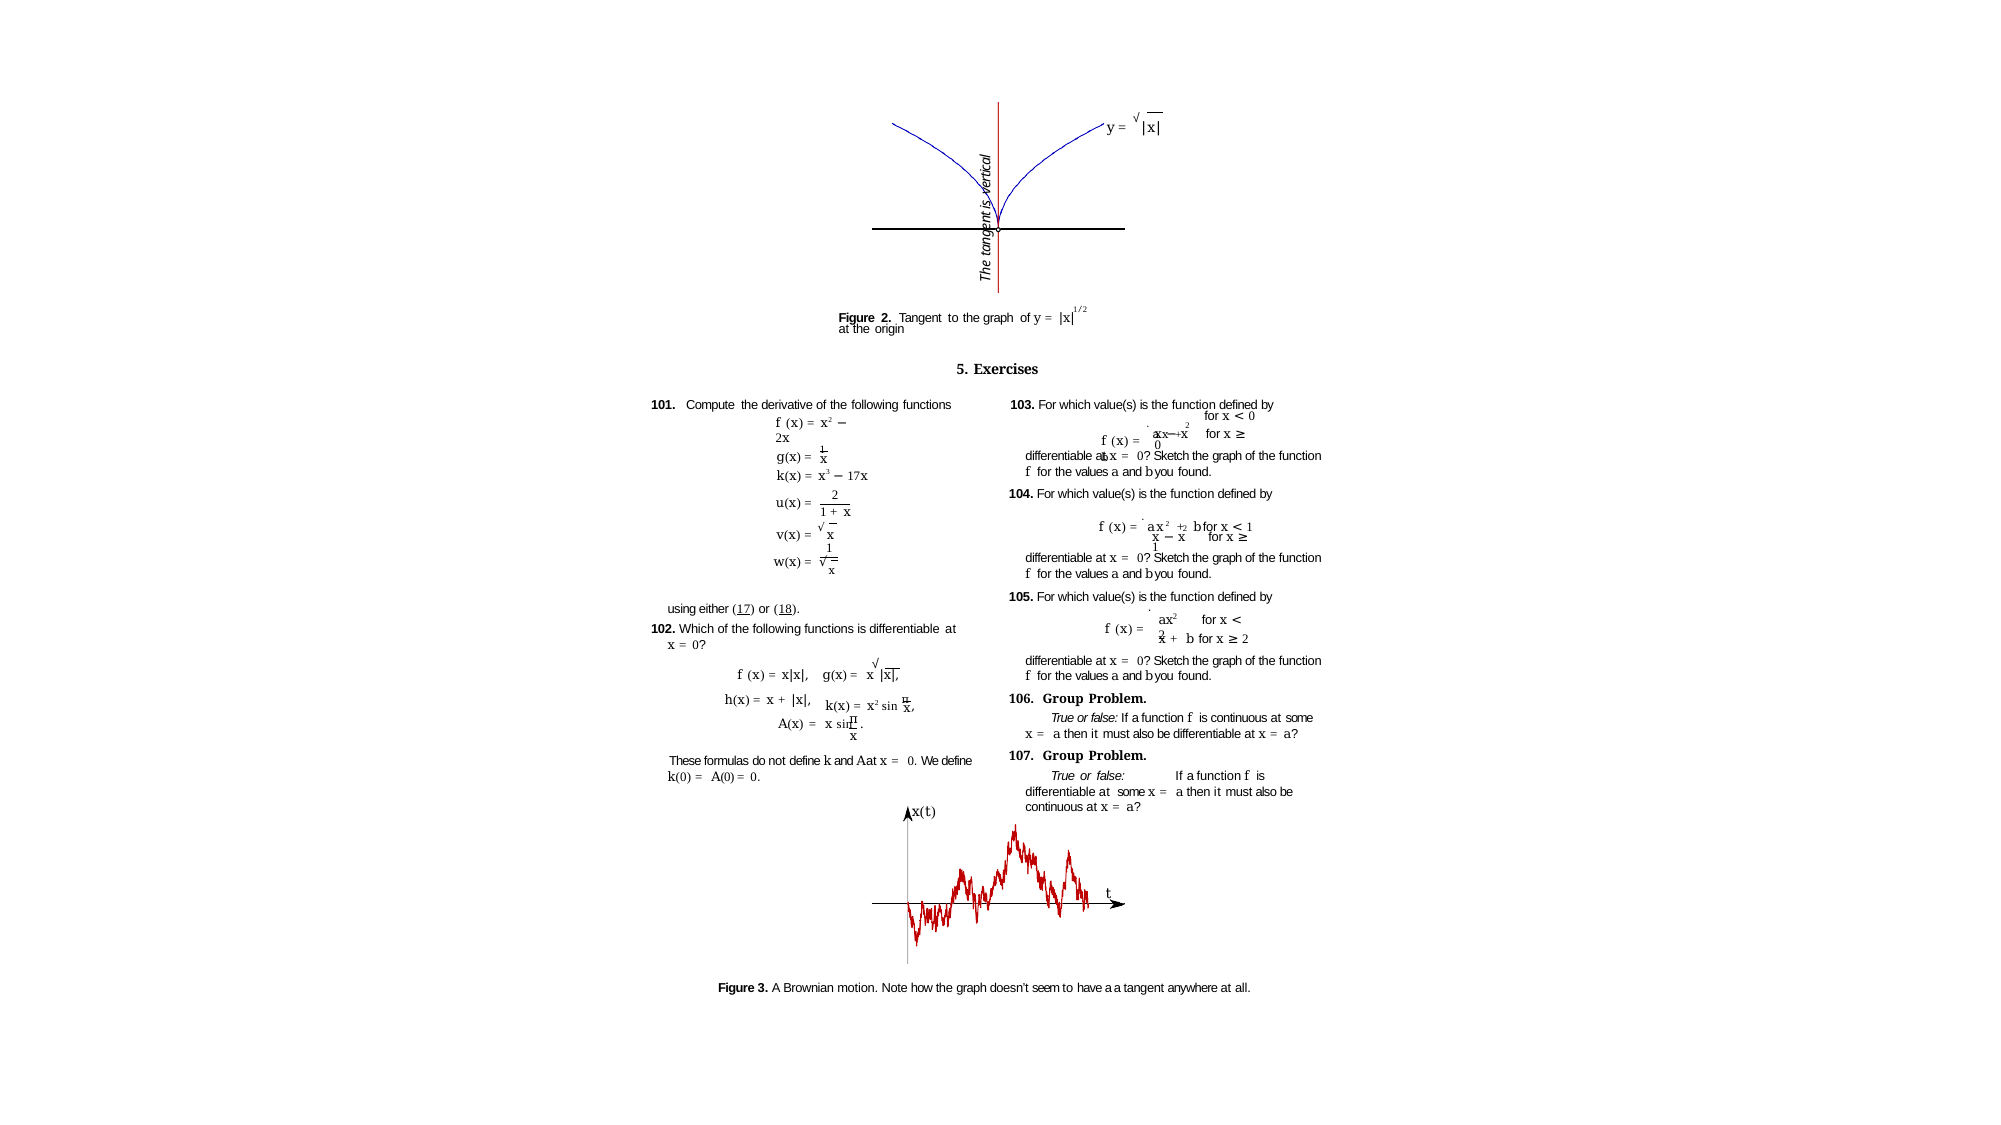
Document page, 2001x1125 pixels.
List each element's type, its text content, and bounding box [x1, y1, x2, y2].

text_box y = √|x| [1105, 109, 1165, 137]
text_box f (x) = x2 − 2x [774, 413, 864, 446]
text_box 2 x − x for x ≥ 1 [1150, 525, 1259, 548]
text_box 1/2 Figure 2. Tangent to the graph of y = |x| at the origin 5. Exercises 101. Compute the derivative of the following functions 103. For which value(s) is the function defined by [649, 307, 1289, 412]
text_box w(x) = √x using either (17) or (18). [666, 546, 840, 616]
text_box 102. Which of the following functions is differentiable at x = 0? [649, 619, 976, 652]
text_box The tangent is vertical [978, 146, 993, 284]
text_box 2 x − x for x ≥ 0 [1153, 423, 1257, 446]
text_box [903, 806, 1089, 964]
text_box f (x) = [1103, 619, 1146, 636]
text_box k(x) = x2 sin π , [823, 690, 918, 715]
text_box v(x) = √x [775, 519, 839, 544]
text_box u(x) = [774, 493, 817, 510]
text_box 1 + x [818, 501, 852, 519]
text_box ax for x < 2 [1157, 610, 1253, 628]
text_box f (x) = x|x|, h(x) = x + |x|, [724, 665, 812, 707]
text_box differentiable at x = 0? Sketch the graph of the function f for the values a and b you found. Group Problem. True or false: If a function f is continuous at some x = a then it must also be differentiable at x = a? Group Problem. True or false: If a function f is differentiable at some x = a then it must also be continuous at x = a? [1007, 650, 1334, 815]
text_box x + b for x ≥ 2 [1157, 628, 1253, 646]
text_box x k(x) = x3 − 17x [774, 447, 870, 483]
text_box 1 [824, 538, 835, 546]
text_box 2 [830, 484, 840, 501]
text_box x(t) [910, 800, 938, 820]
text_box [891, 102, 1105, 293]
text_box t [1104, 882, 1113, 902]
text_box differentiable at x = 0? Sketch the graph of the function f for the values a and b you found. 104. For which value(s) is the function defined by [1007, 446, 1334, 502]
text_box for x < 0 [1202, 406, 1257, 423]
text_box Figure 3. A Brownian motion. Note how the graph doesn’t seem to have a a tangent anywhere at all. [716, 978, 1284, 996]
text_box .ax2 + b for x < 1 [1140, 508, 1259, 535]
text_box A(x) = x sin . x These formulas do not define k and A at x = 0. We define k(0) = A(0) = 0. [665, 717, 976, 784]
text_box differentiable at x = 0? Sketch the graph of the function f for the values a and b you found. 105. For which value(s) is the function defined by [1007, 548, 1334, 604]
text_box π [847, 709, 859, 717]
text_box √ [870, 654, 887, 665]
text_box g(x) = x |x|, [821, 665, 905, 683]
text_box [1109, 899, 1125, 909]
text_box . [1146, 597, 1160, 614]
text_box f (x) = [1097, 517, 1140, 534]
text_box f (x) = .ax + b [1099, 414, 1192, 446]
text_box g(x) = 1 [775, 440, 829, 447]
